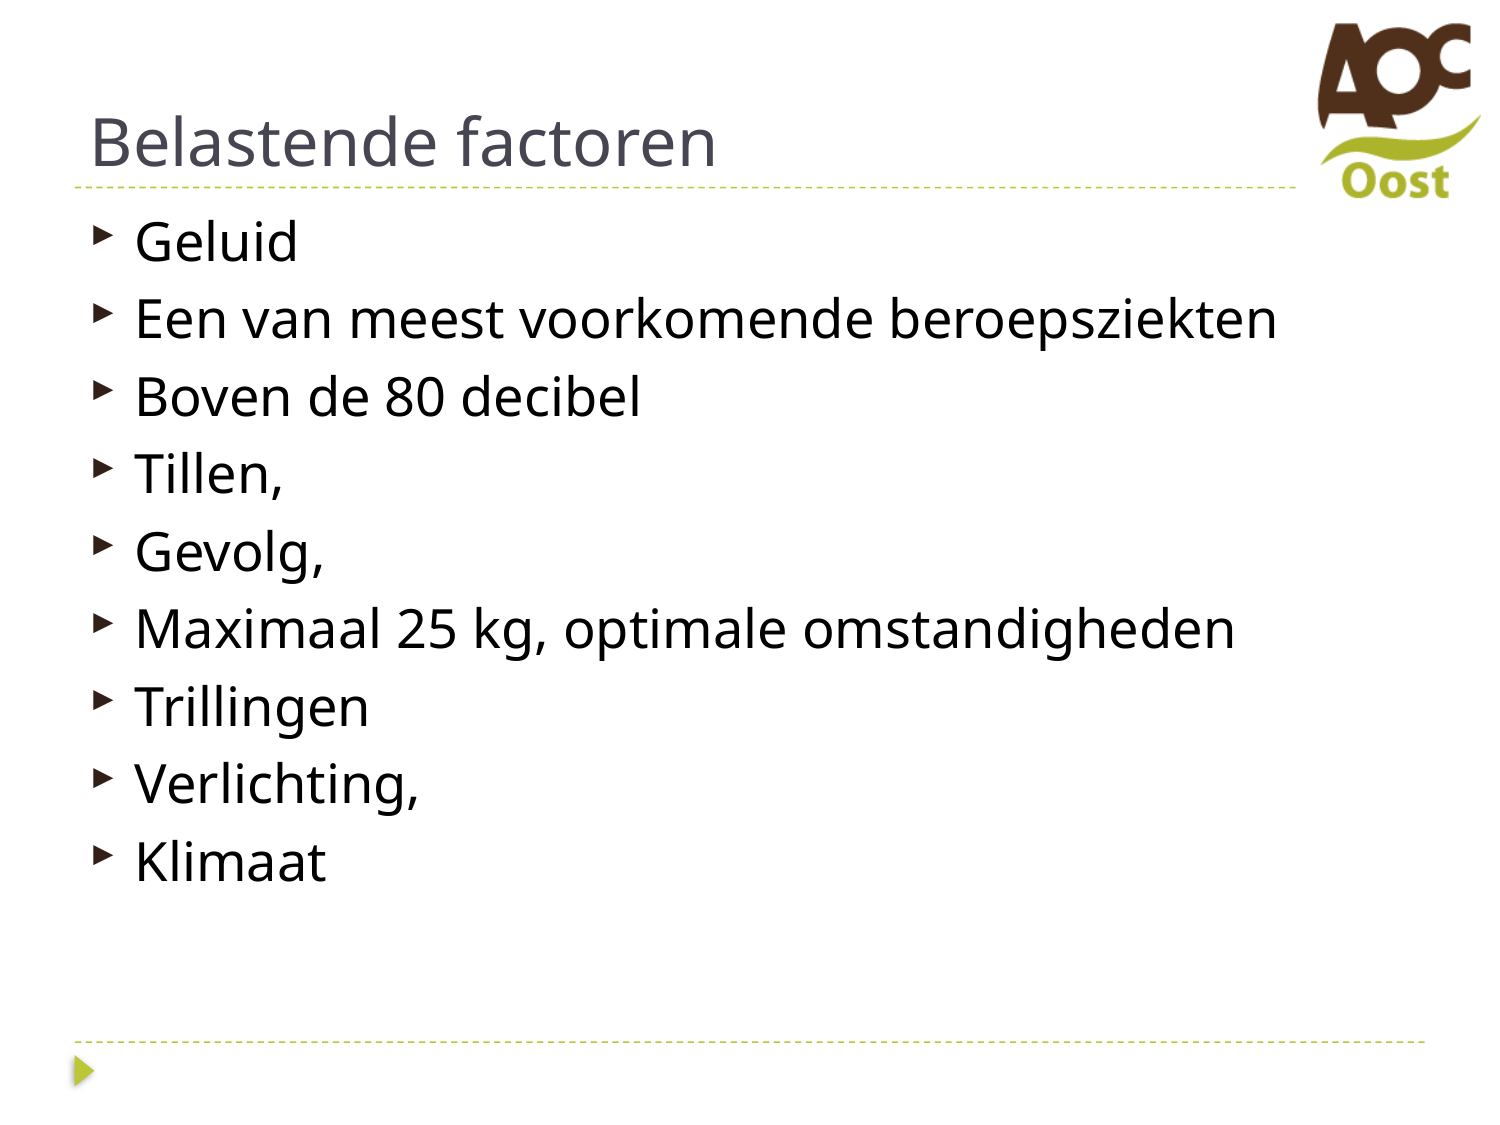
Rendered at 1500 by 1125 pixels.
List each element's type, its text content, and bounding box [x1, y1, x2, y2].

picture [1298, 0, 1500, 229]
list Geluid Een van meest voorkomende beroepsziekten Boven de 80 decibel Tillen, Gevolg, Maximaal 25 kg, optimale omstandigheden Trillingen Verlichting, Klimaat [75, 200, 1425, 1010]
title Belastende factoren [75, 24, 1293, 188]
